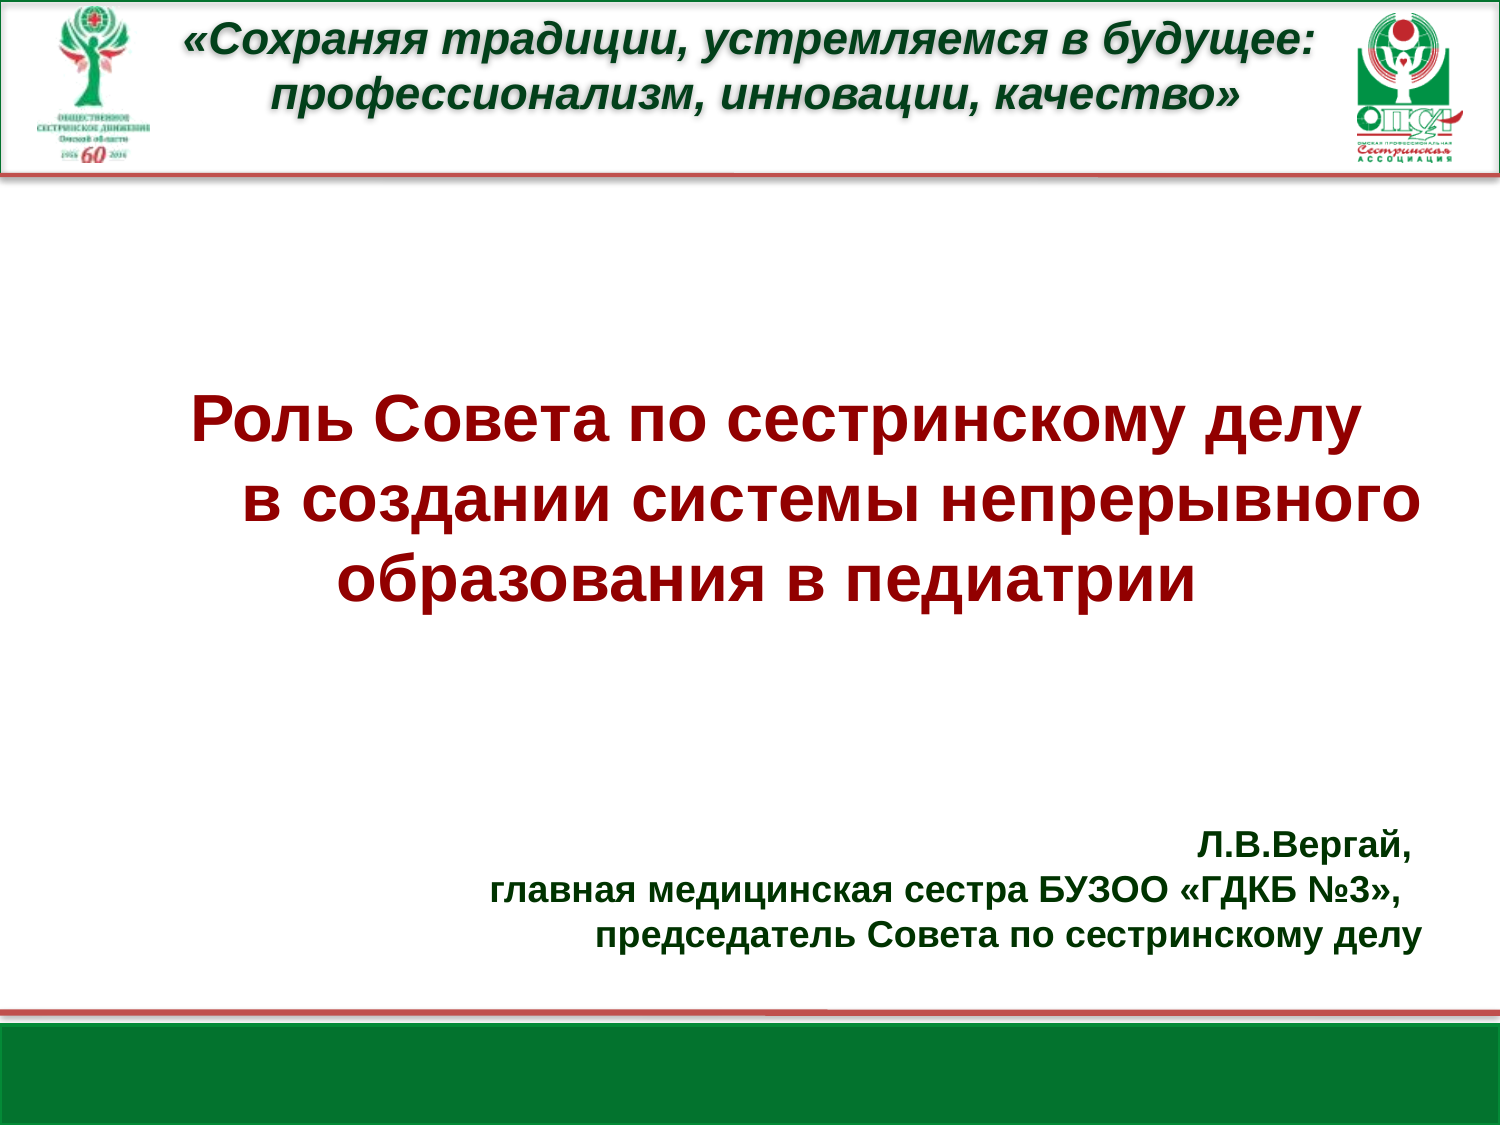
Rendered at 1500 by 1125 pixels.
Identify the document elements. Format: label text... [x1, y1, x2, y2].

text_box [0, 1023, 1500, 1125]
text_box Роль Совета по сестринскому делу в создании системы непрерывного образования в педиатрии [75, 287, 1461, 622]
text_box «Сохраняя традиции, устремляемся в будущее: профессионализм, инновации, качество» [0, 0, 1500, 173]
picture [37, 6, 151, 163]
picture [1356, 13, 1463, 163]
text_box Л.В.Вергай, главная медицинская сестра БУЗОО «ГДКБ №3», председатель Совета по сестринскому делу [50, 812, 1438, 963]
